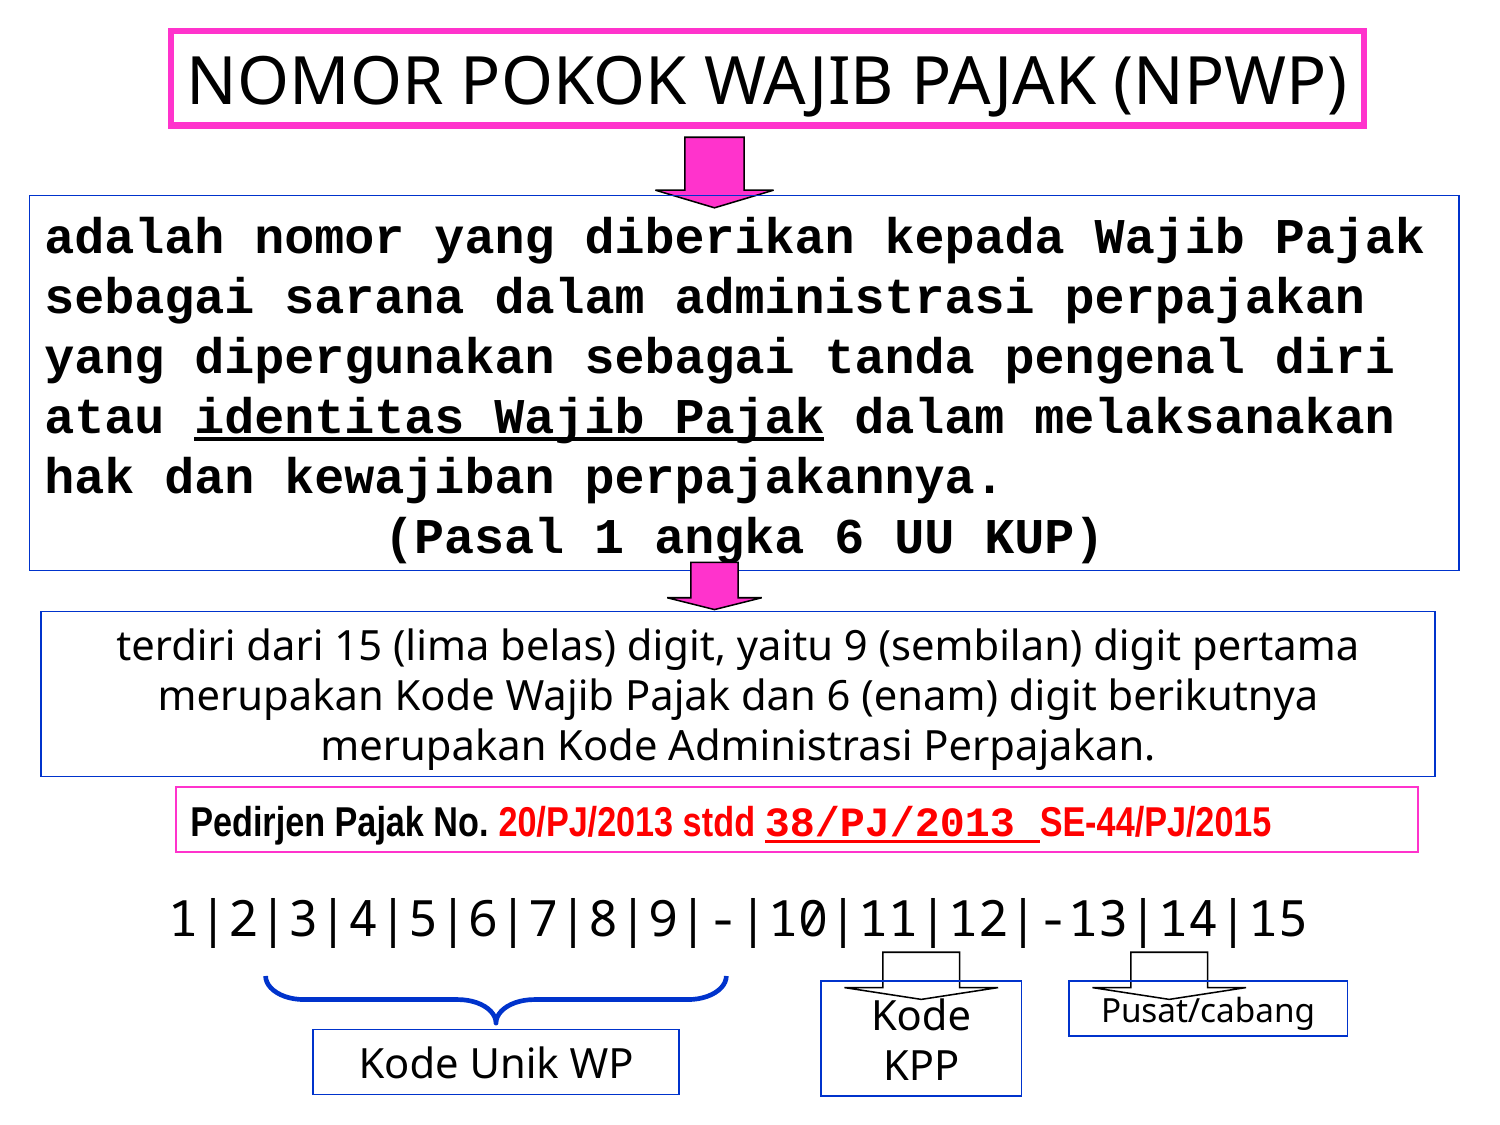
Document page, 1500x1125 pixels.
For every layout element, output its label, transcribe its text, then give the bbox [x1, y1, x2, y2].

text_box [882, 952, 960, 981]
text_box adalah nomor yang diberikan kepada Wajib Pajak sebagai sarana dalam administrasi perpajakan yang dipergunakan sebagai tanda pengenal diri atau identitas Wajib Pajak dalam melaksanakan hak dan kewajiban perpajakannya. (Pasal 1 angka 6 UU KUP) [29, 195, 1459, 571]
text_box terdiri dari 15 (lima belas) digit, yaitu 9 (sembilan) digit pertama merupakan Kode Wajib Pajak dan 6 (enam) digit berikutnya merupakan Kode Administrasi Perpajakan. [41, 611, 1436, 777]
text_box 1|2|3|4|5|6|7|8|9|-|10|11|12|-13|14|15 [41, 879, 1436, 955]
text_box Kode Unik WP [312, 1029, 680, 1095]
text_box Pusat/cabang [1068, 981, 1348, 1037]
text_box [667, 562, 762, 610]
title NOMOR POKOK WAJIB PAJAK (NPWP) [170, 30, 1365, 126]
text_box [265, 976, 727, 1024]
text_box Pedirjen Pajak No. 20/PJ/2013 stdd 38/PJ/2013 SE-44/PJ/2015 [175, 787, 1418, 852]
text_box Kode KPP [820, 981, 1022, 1097]
text_box [1130, 952, 1208, 981]
text_box [655, 137, 774, 195]
